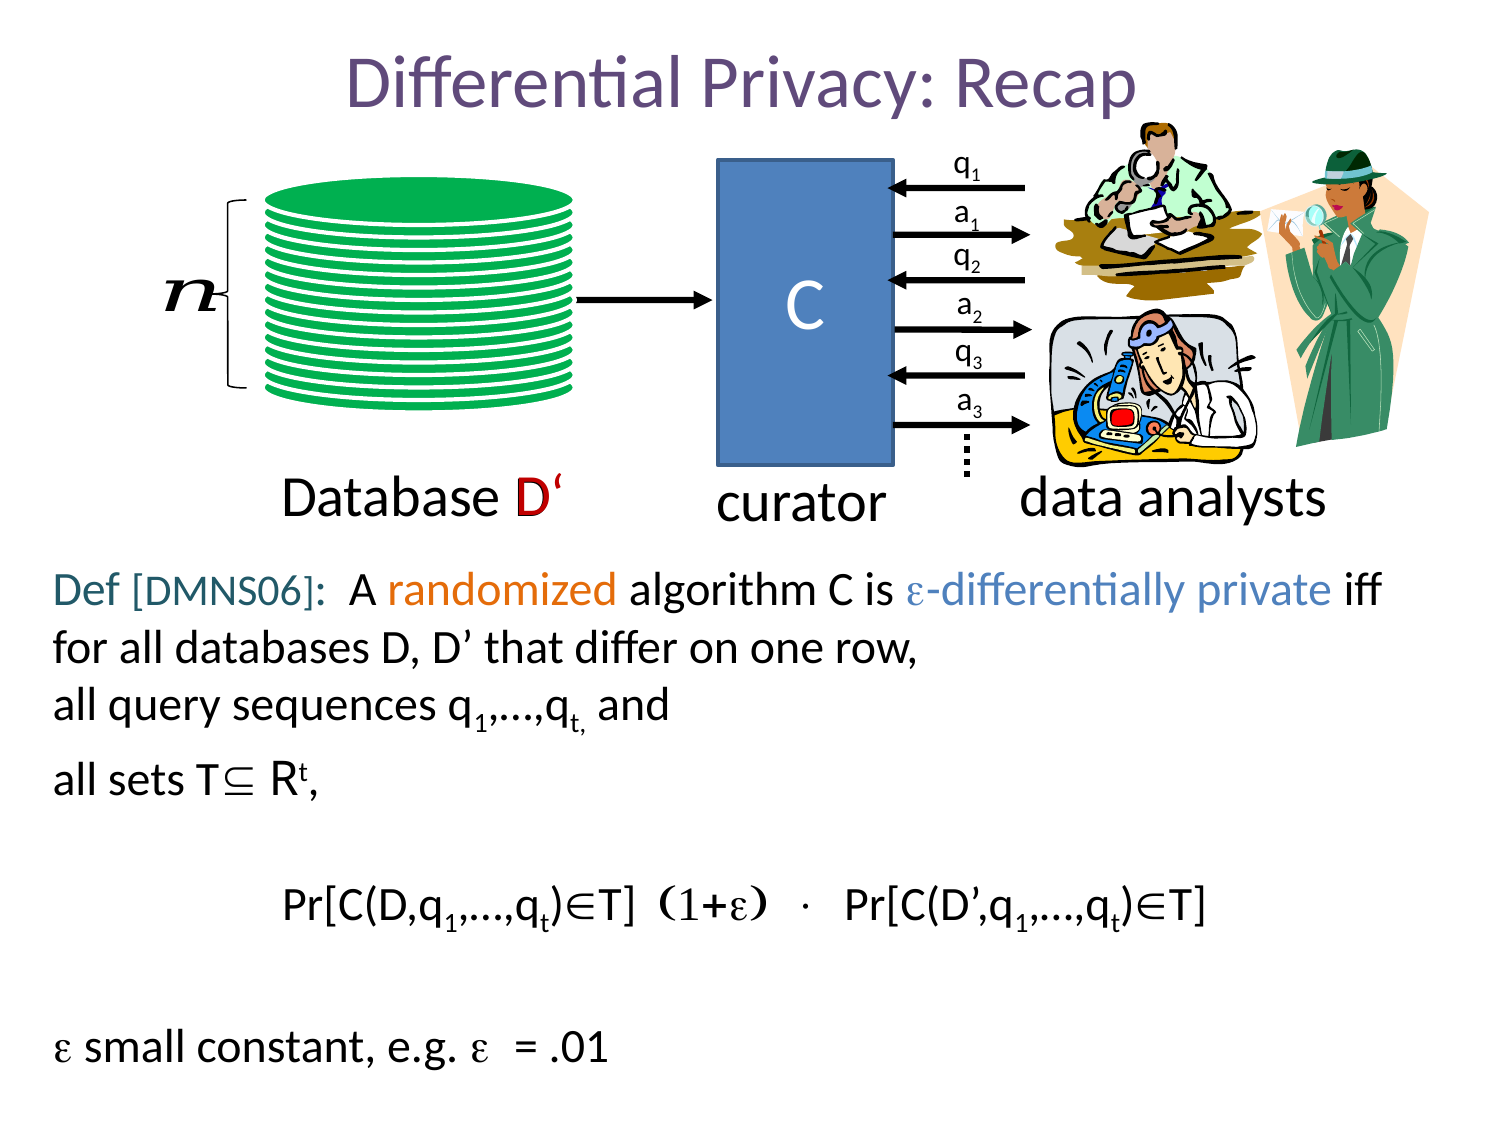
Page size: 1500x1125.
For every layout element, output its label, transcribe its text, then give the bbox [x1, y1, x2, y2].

text_box [580, 293, 713, 307]
text_box D‘ [500, 450, 581, 535]
text_box data analysts [1004, 451, 1343, 536]
text_box a2 [941, 274, 998, 320]
text_box [887, 181, 938, 195]
text_box [996, 228, 1031, 241]
text_box a3 [941, 369, 998, 430]
text_box [998, 323, 1033, 336]
text_box [887, 273, 938, 287]
text_box [716, 158, 895, 455]
text_box q1 [938, 132, 996, 193]
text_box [262, 174, 576, 413]
text_box [998, 418, 1031, 432]
text_box curator [701, 455, 903, 541]
text_box [887, 369, 940, 382]
picture [1048, 121, 1430, 470]
text_box q3 [940, 320, 998, 381]
text_box q2 [938, 224, 996, 286]
title Differential Privacy: Recap [75, 0, 1425, 155]
text_box Database D [266, 451, 565, 536]
text_box a1 [939, 181, 995, 224]
text_box C [770, 246, 841, 352]
text_box [212, 199, 247, 389]
